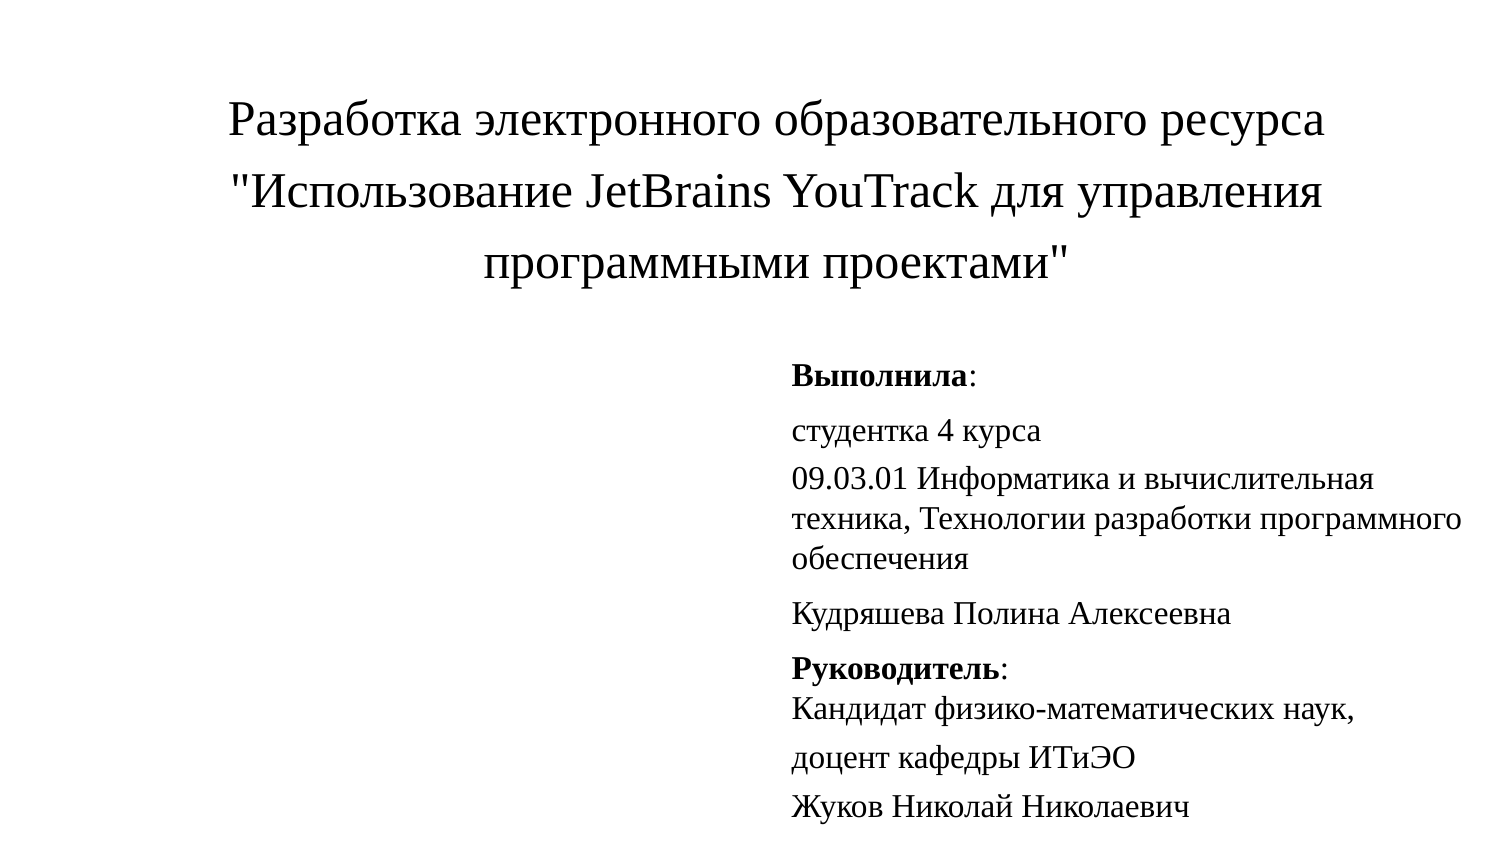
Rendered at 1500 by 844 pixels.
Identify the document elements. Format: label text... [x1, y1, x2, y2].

title Разработка электронного образовательного ресурса "Использование JetBrains YouTrack для управления программными проектами" [77, 113, 1476, 305]
subtitle Выполнила: студентка 4 курса 09.03.01 Информатика и вычислительная техника, Технологии разработки программного обеспечения Кудряшева Полина Алексеевна Руководитель: Кандидат физико-математических наук, доцент кафедры ИТиЭО Жуков Николай Николаевич [776, 331, 1500, 844]
